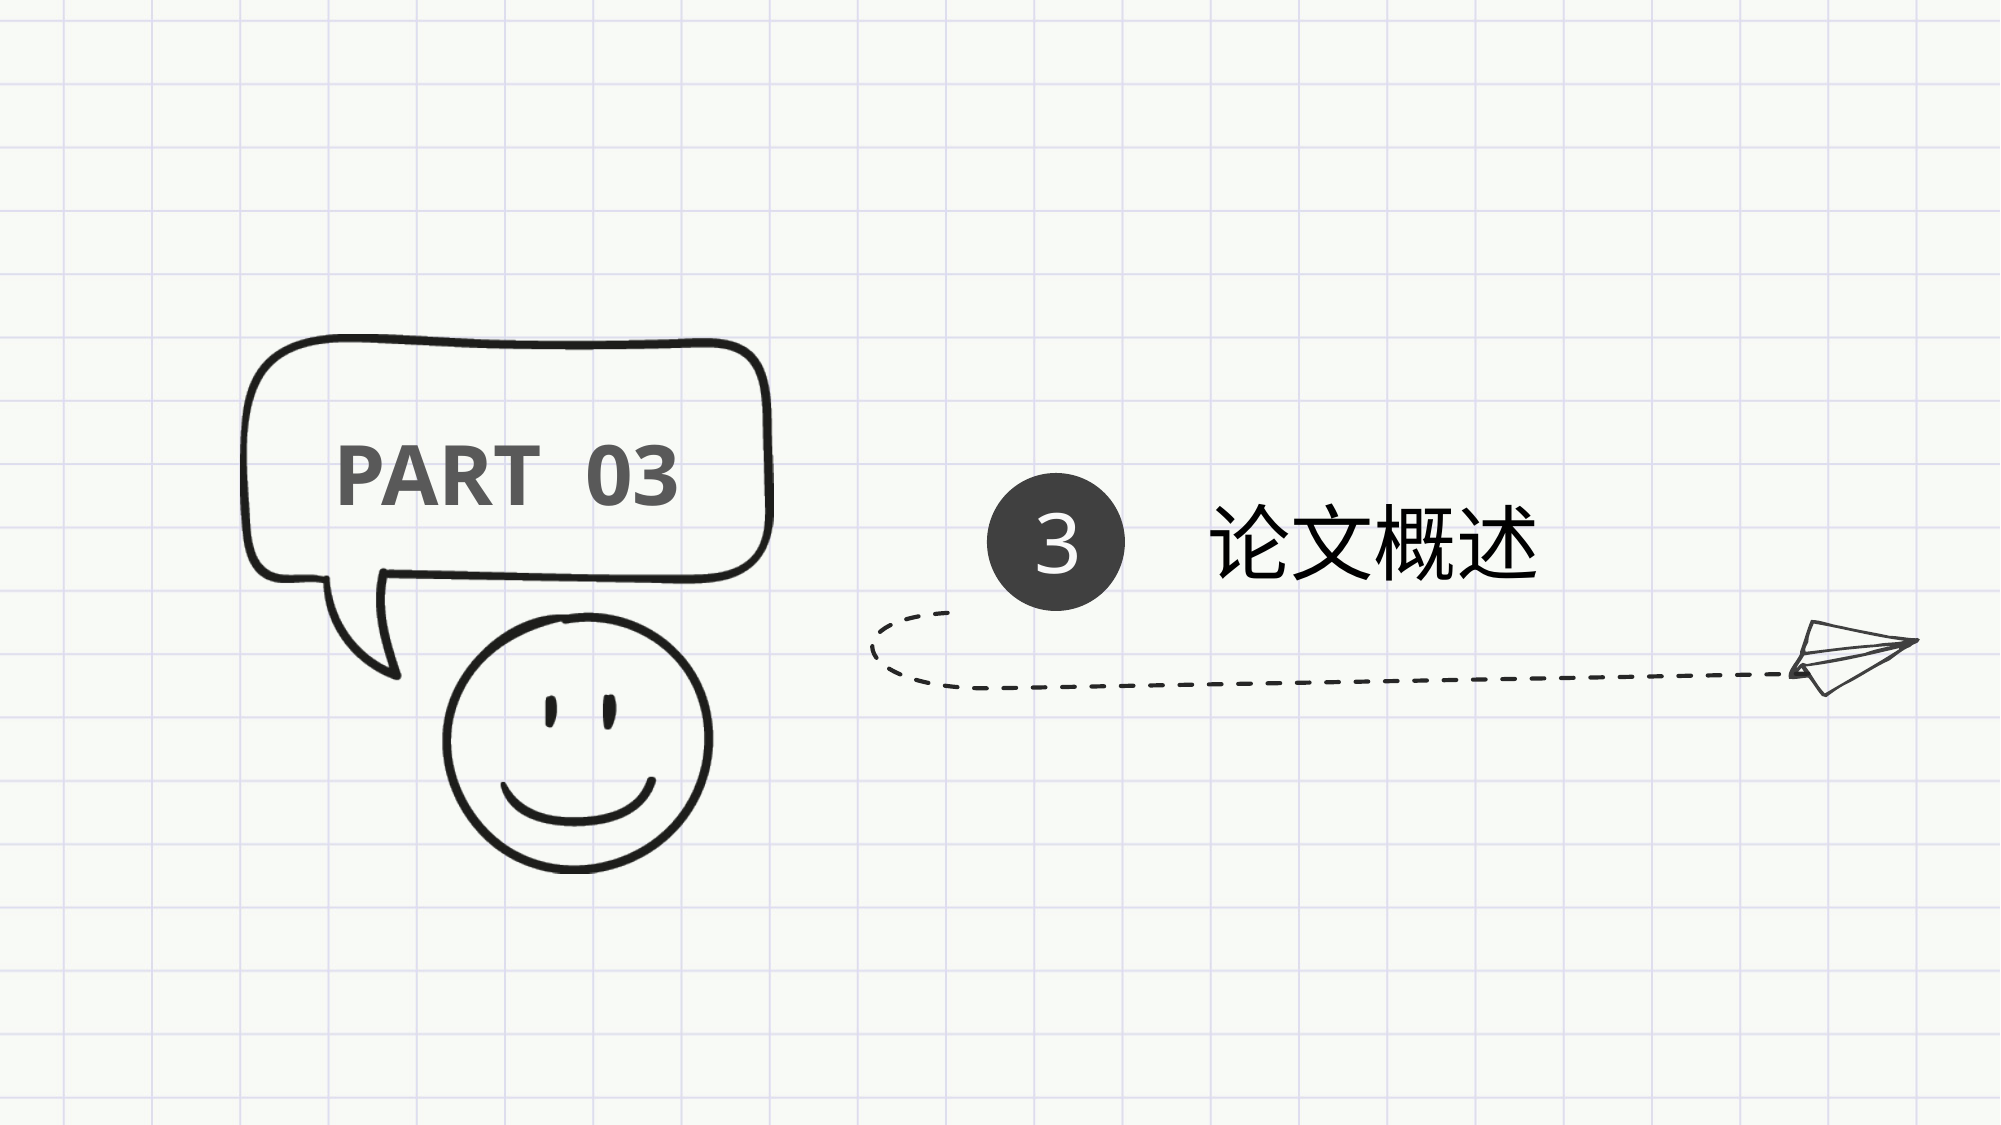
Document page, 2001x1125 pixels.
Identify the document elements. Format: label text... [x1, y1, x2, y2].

picture [240, 334, 774, 874]
text_box [1788, 619, 1920, 698]
text_box 论文概述 [1192, 483, 1739, 599]
text_box [871, 611, 1818, 690]
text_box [986, 472, 1125, 611]
